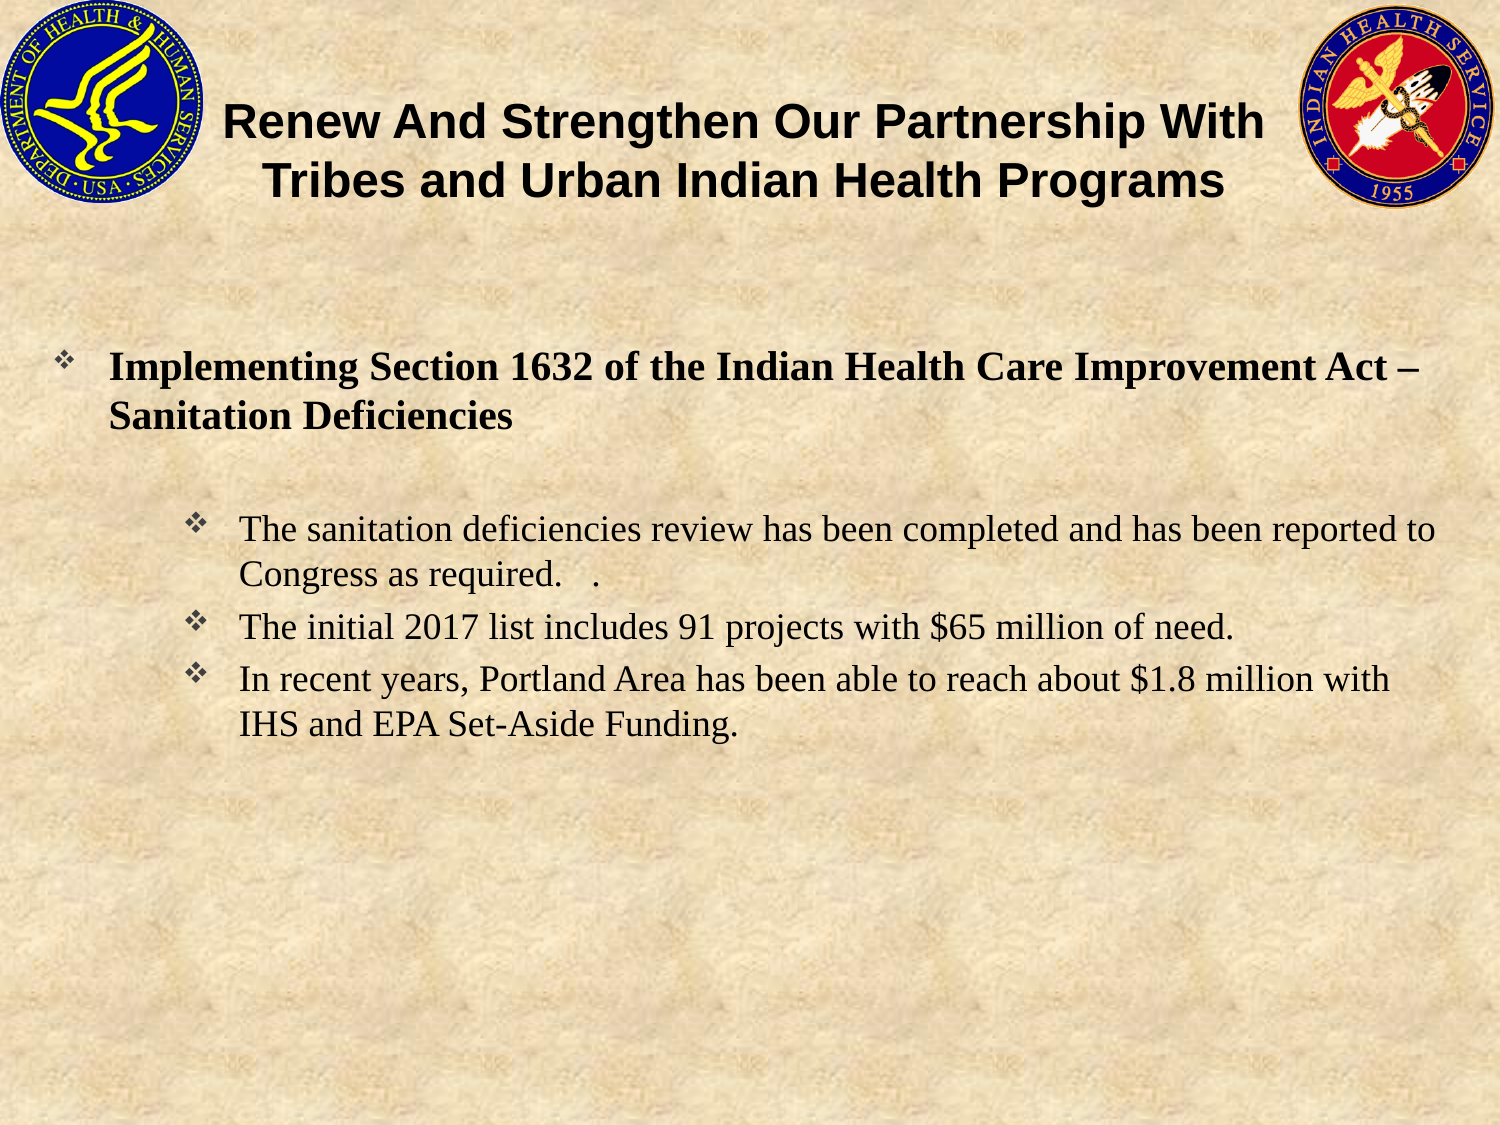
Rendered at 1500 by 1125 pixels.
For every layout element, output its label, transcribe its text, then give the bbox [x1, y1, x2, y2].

list Implementing Section 1632 of the Indian Health Care Improvement Act – Sanitation Deficiencies The sanitation deficiencies review has been completed and has been reported to Congress as required. . The initial 2017 list includes 91 projects with $65 million of need. In recent years, Portland Area has been able to reach about $1.8 million with IHS and EPA Set-Aside Funding. [37, 262, 1463, 1035]
title Renew And Strengthen Our Partnership With Tribes and Urban Indian Health Programs [174, 62, 1313, 262]
picture [0, 0, 1500, 1125]
